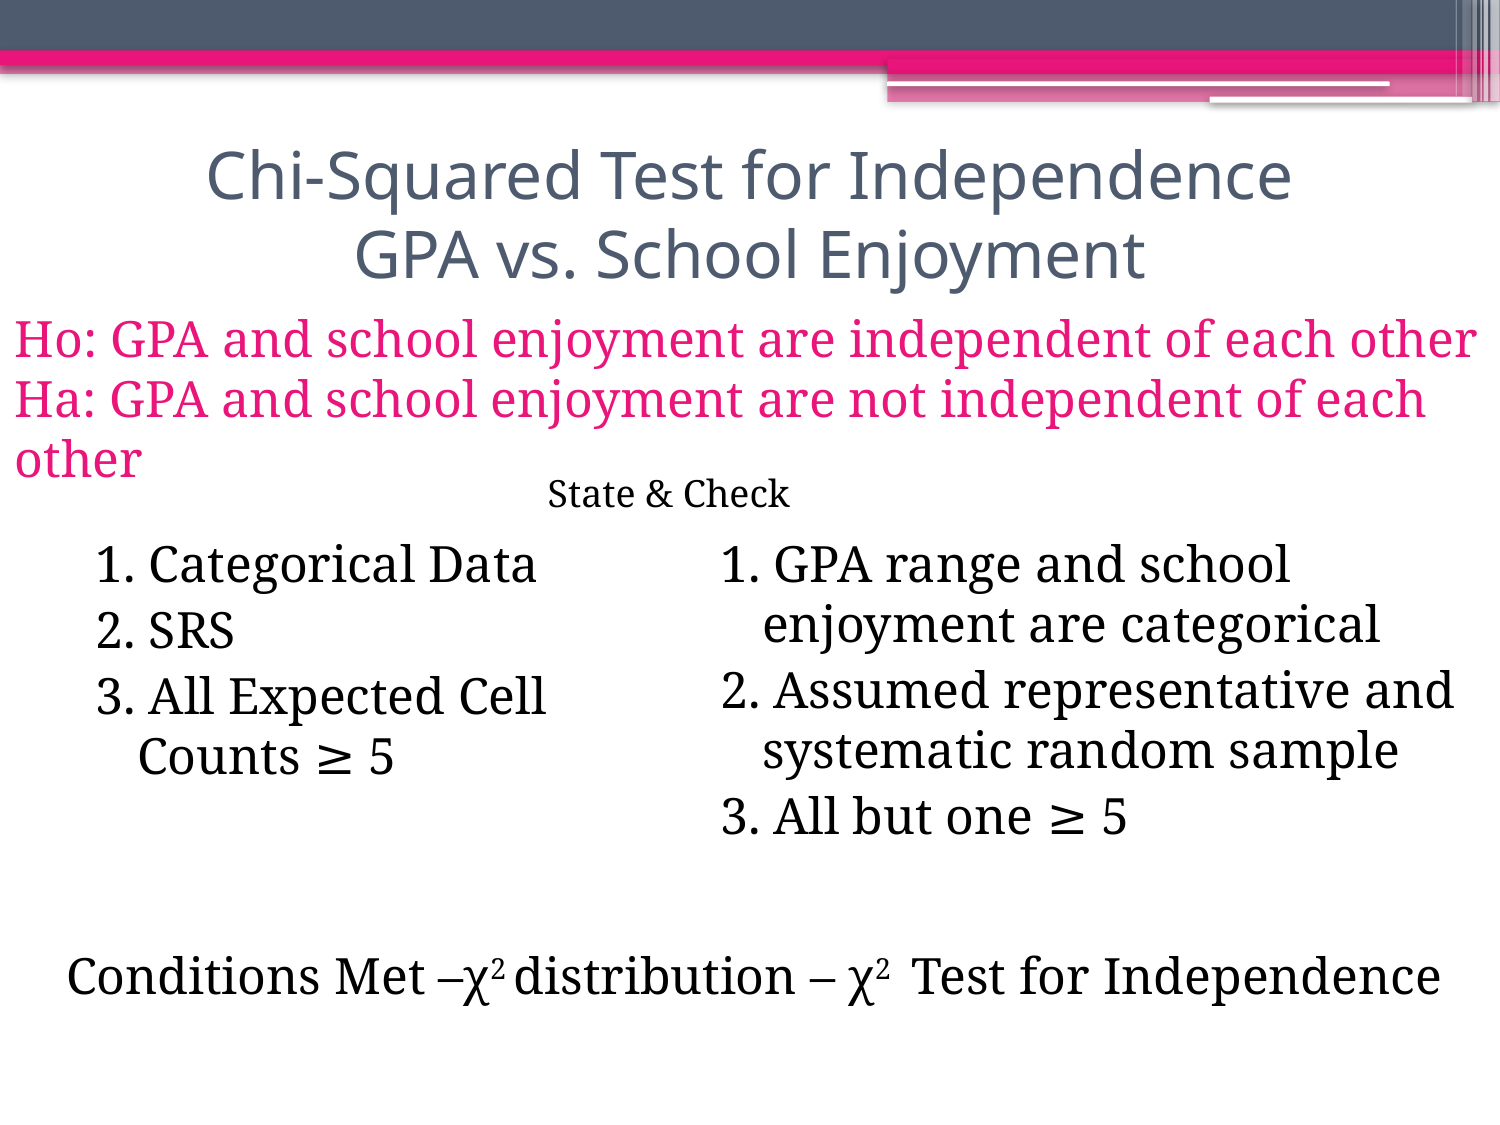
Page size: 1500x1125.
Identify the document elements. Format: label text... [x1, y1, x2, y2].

text_box State & Check [532, 462, 805, 523]
text_box 1. GPA range and school enjoyment are categorical 2. Assumed representative and systematic random sample 3. All but one ≥ 5 [687, 525, 1500, 962]
text_box Conditions Met –χ2 distribution – χ2 Test for Independence [51, 937, 1457, 1013]
list 1. Categorical Data 2. SRS 3. All Expected Cell Counts ≥ 5 [62, 524, 726, 912]
text_box Ho: GPA and school enjoyment are independent of each other Ha: GPA and school enjoyment are not independent of each other [0, 299, 1500, 555]
title Chi-Squared Test for Independence GPA vs. School Enjoyment [74, 124, 1426, 299]
